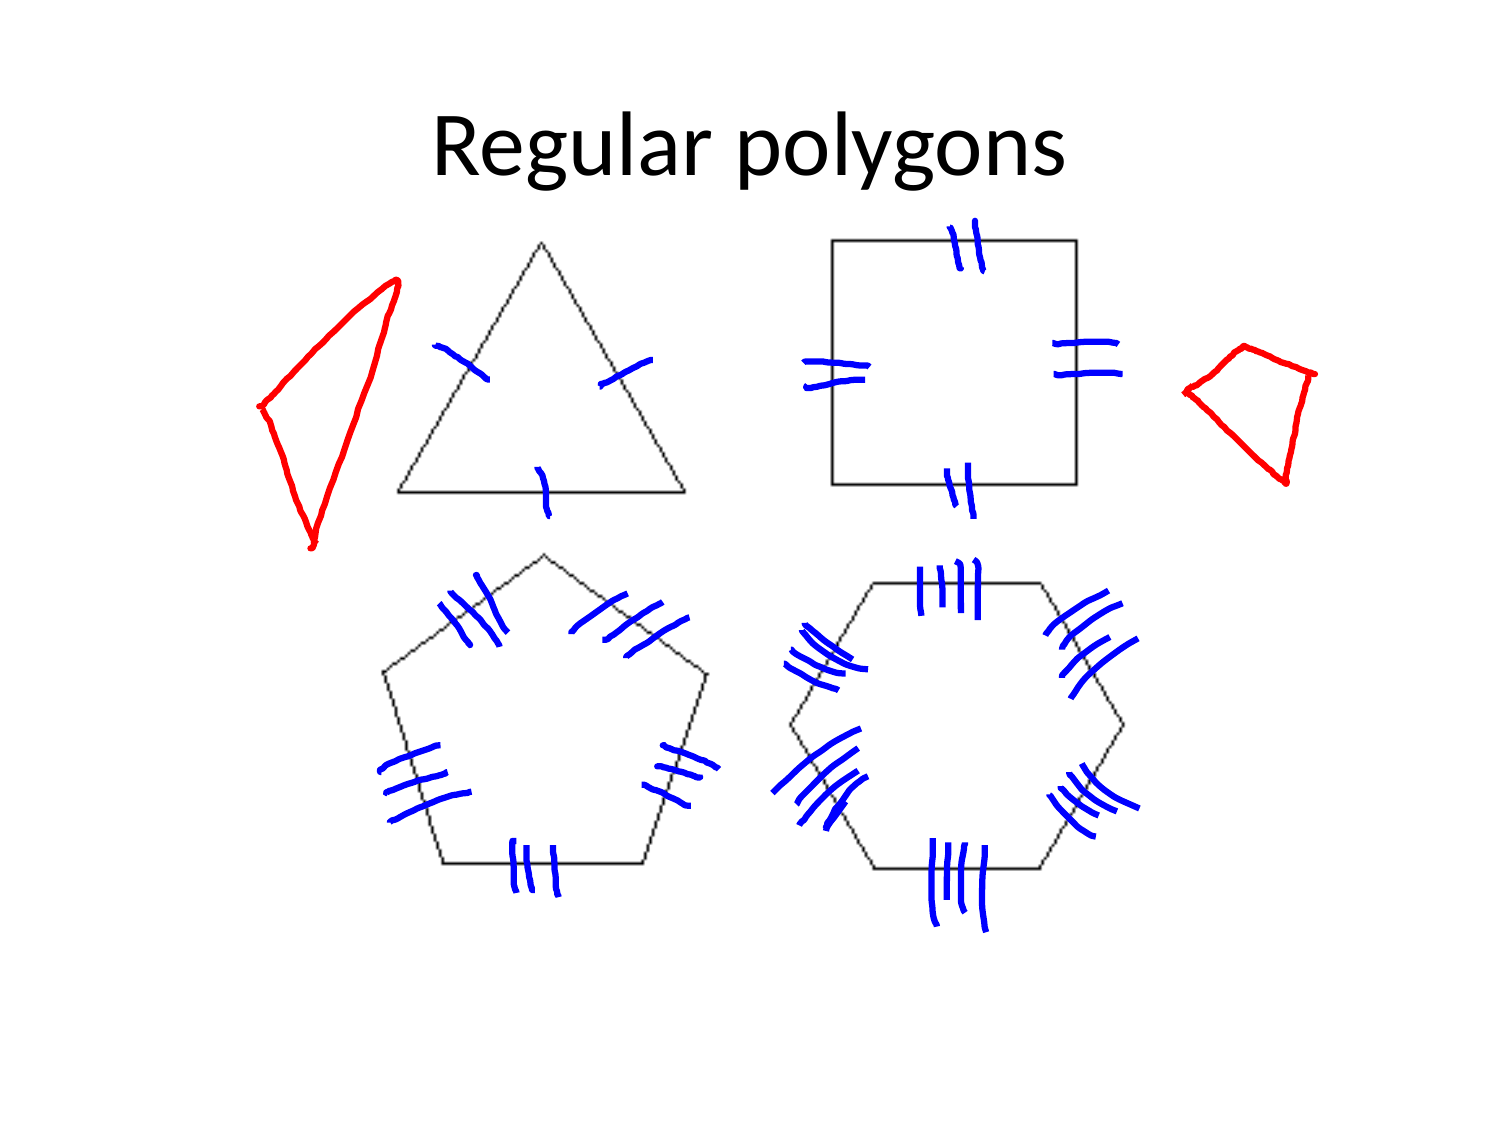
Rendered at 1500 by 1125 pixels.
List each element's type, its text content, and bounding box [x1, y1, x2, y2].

text_box [258, 328, 336, 539]
text_box [983, 923, 987, 933]
text_box [1193, 345, 1316, 388]
title Regular polygons [75, 45, 1425, 233]
text_box [1187, 374, 1309, 485]
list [341, 209, 1159, 916]
text_box [264, 417, 315, 550]
text_box [1182, 384, 1194, 396]
text_box [261, 408, 318, 545]
